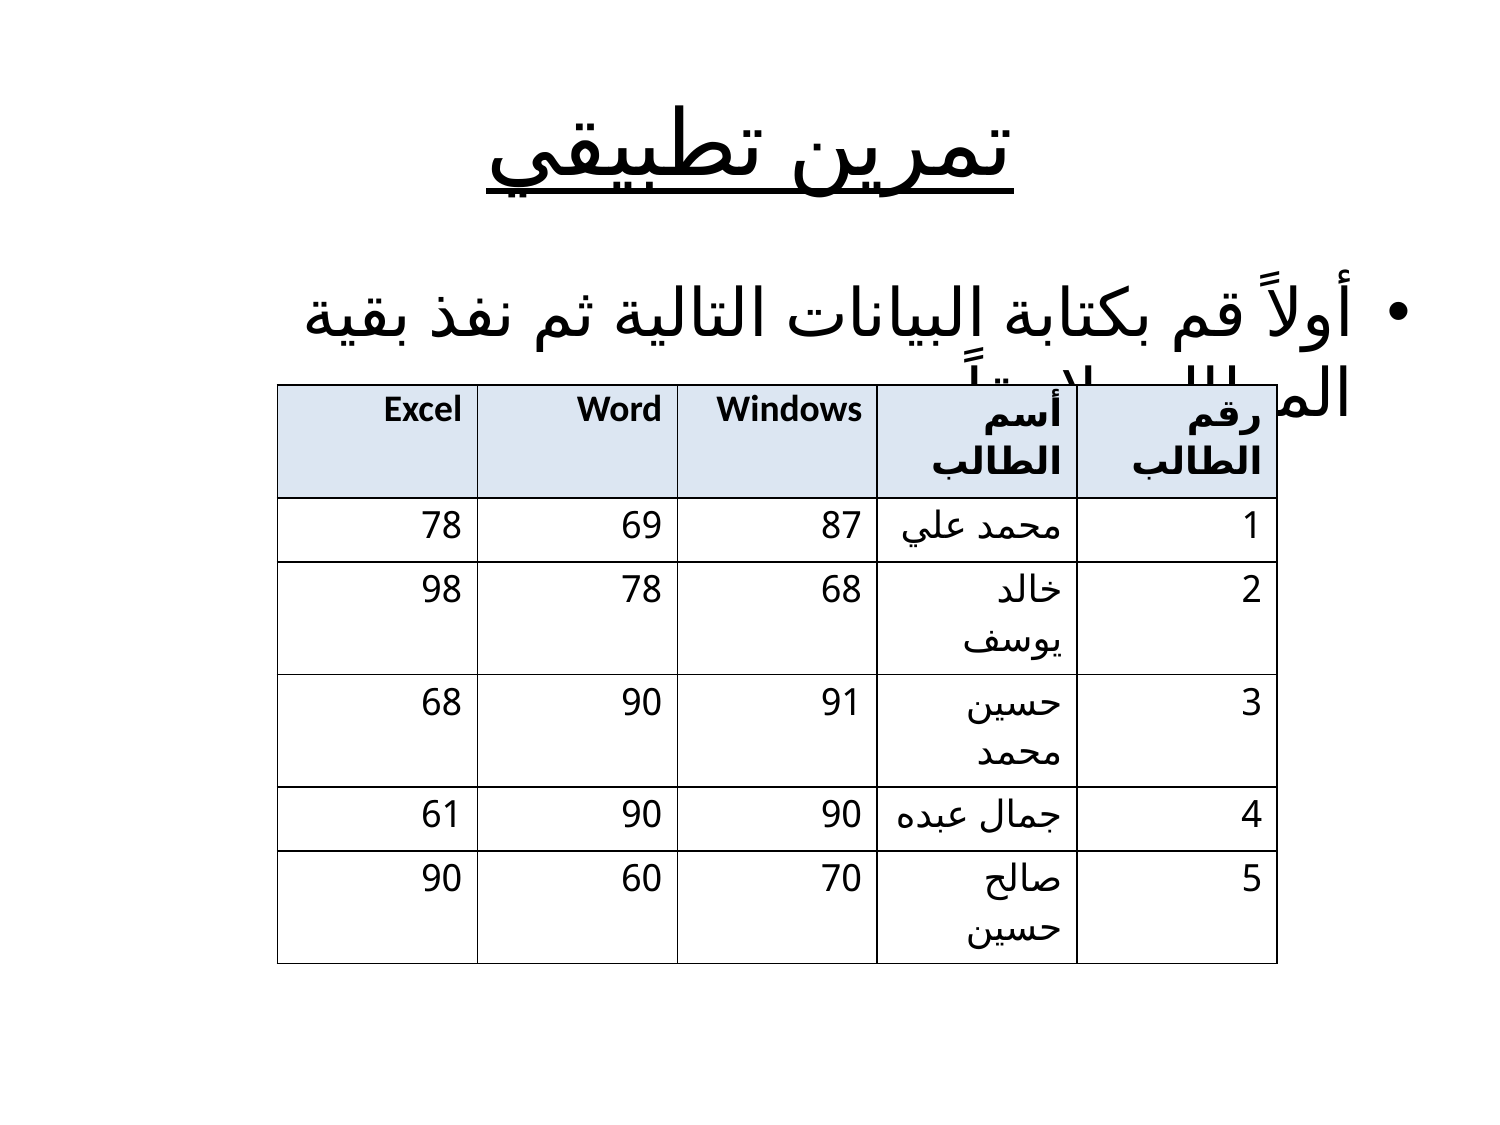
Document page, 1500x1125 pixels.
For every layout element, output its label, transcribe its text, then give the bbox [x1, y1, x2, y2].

table_cell 69 [478, 499, 677, 561]
table_cell 4 [1078, 788, 1276, 850]
list أولاً قم بكتابة البيانات التالية ثم نفذ بقية المطالب لاحقاً [75, 262, 1425, 1005]
table_cell 98 [278, 563, 477, 674]
table_cell 90 [478, 788, 677, 850]
table_header Windows [678, 386, 876, 497]
table_header رقم الطالب [1078, 386, 1276, 497]
table_cell 90 [278, 852, 477, 963]
table_cell 61 [278, 788, 477, 850]
table_header أسم الطالب [878, 386, 1076, 497]
table_cell صالح حسين [878, 852, 1076, 963]
table_header Word [478, 386, 677, 497]
table_cell محمد علي [878, 499, 1076, 561]
table_cell 1 [1078, 499, 1276, 561]
table_cell 68 [678, 563, 876, 674]
table_cell 91 [678, 675, 876, 786]
table_cell خالد يوسف [878, 563, 1076, 674]
table_cell 5 [1078, 852, 1276, 963]
title تمرين تطبيقي [75, 45, 1425, 233]
table_cell 68 [278, 675, 477, 786]
table_cell 90 [678, 788, 876, 850]
table_header Excel [278, 386, 477, 497]
table_cell 60 [478, 852, 677, 963]
table_cell حسين محمد [878, 675, 1076, 786]
table_cell 90 [478, 675, 677, 786]
table_cell 78 [478, 563, 677, 674]
table_cell جمال عبده [878, 788, 1076, 850]
table_cell 2 [1078, 563, 1276, 674]
table_cell 3 [1078, 675, 1276, 786]
table_cell 87 [678, 499, 876, 561]
table_cell 70 [678, 852, 876, 963]
table_cell 78 [278, 499, 477, 561]
